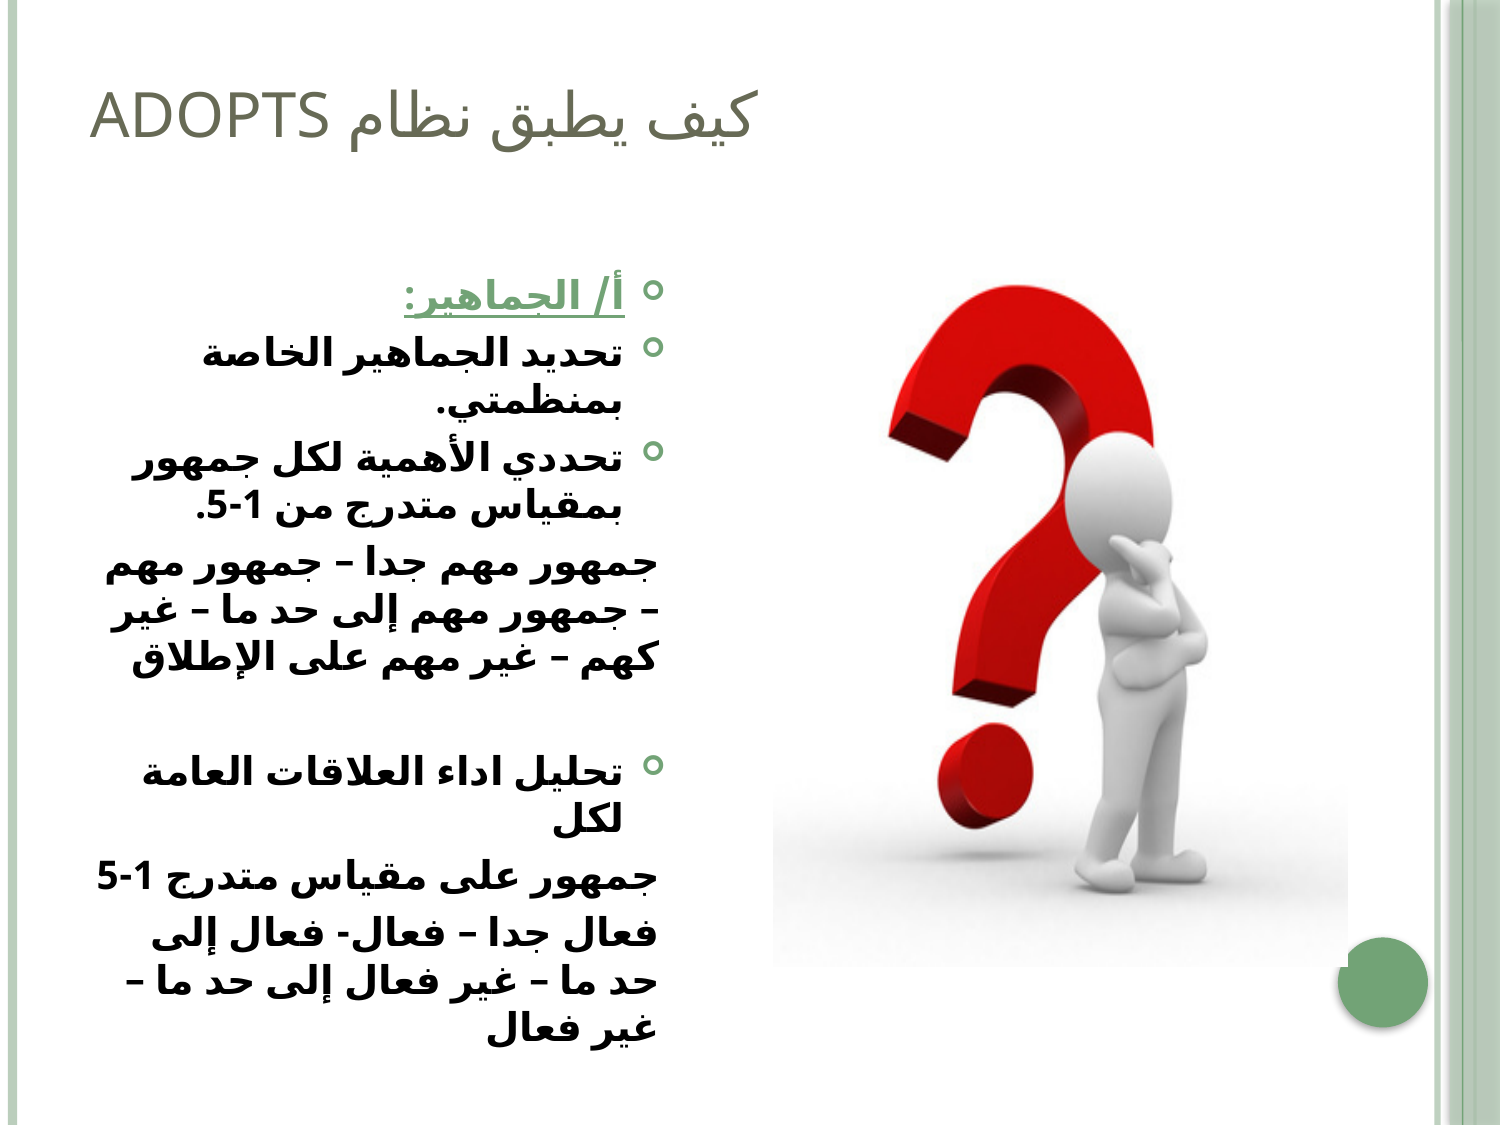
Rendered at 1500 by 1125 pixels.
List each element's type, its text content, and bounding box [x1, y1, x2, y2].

list أ/ الجماهير: تحديد الجماهير الخاصة بمنظمتي. تحددي الأهمية لكل جمهور بمقياس متدرج من 1-5. جمهور مهم جدا – جمهور مهم – جمهور مهم إلى حد ما – غير كهم – غير مهم على الإطلاق تحليل اداء العلاقات العامة لكل جمهور على مقياس متدرج 1-5 فعال جدا – فعال- فعال إلى حد ما – غير فعال إلى حد ما – غير فعال [75, 262, 675, 1125]
title كيف يطبق نظام ADOPTS [75, 45, 1300, 233]
picture [772, 245, 1349, 968]
